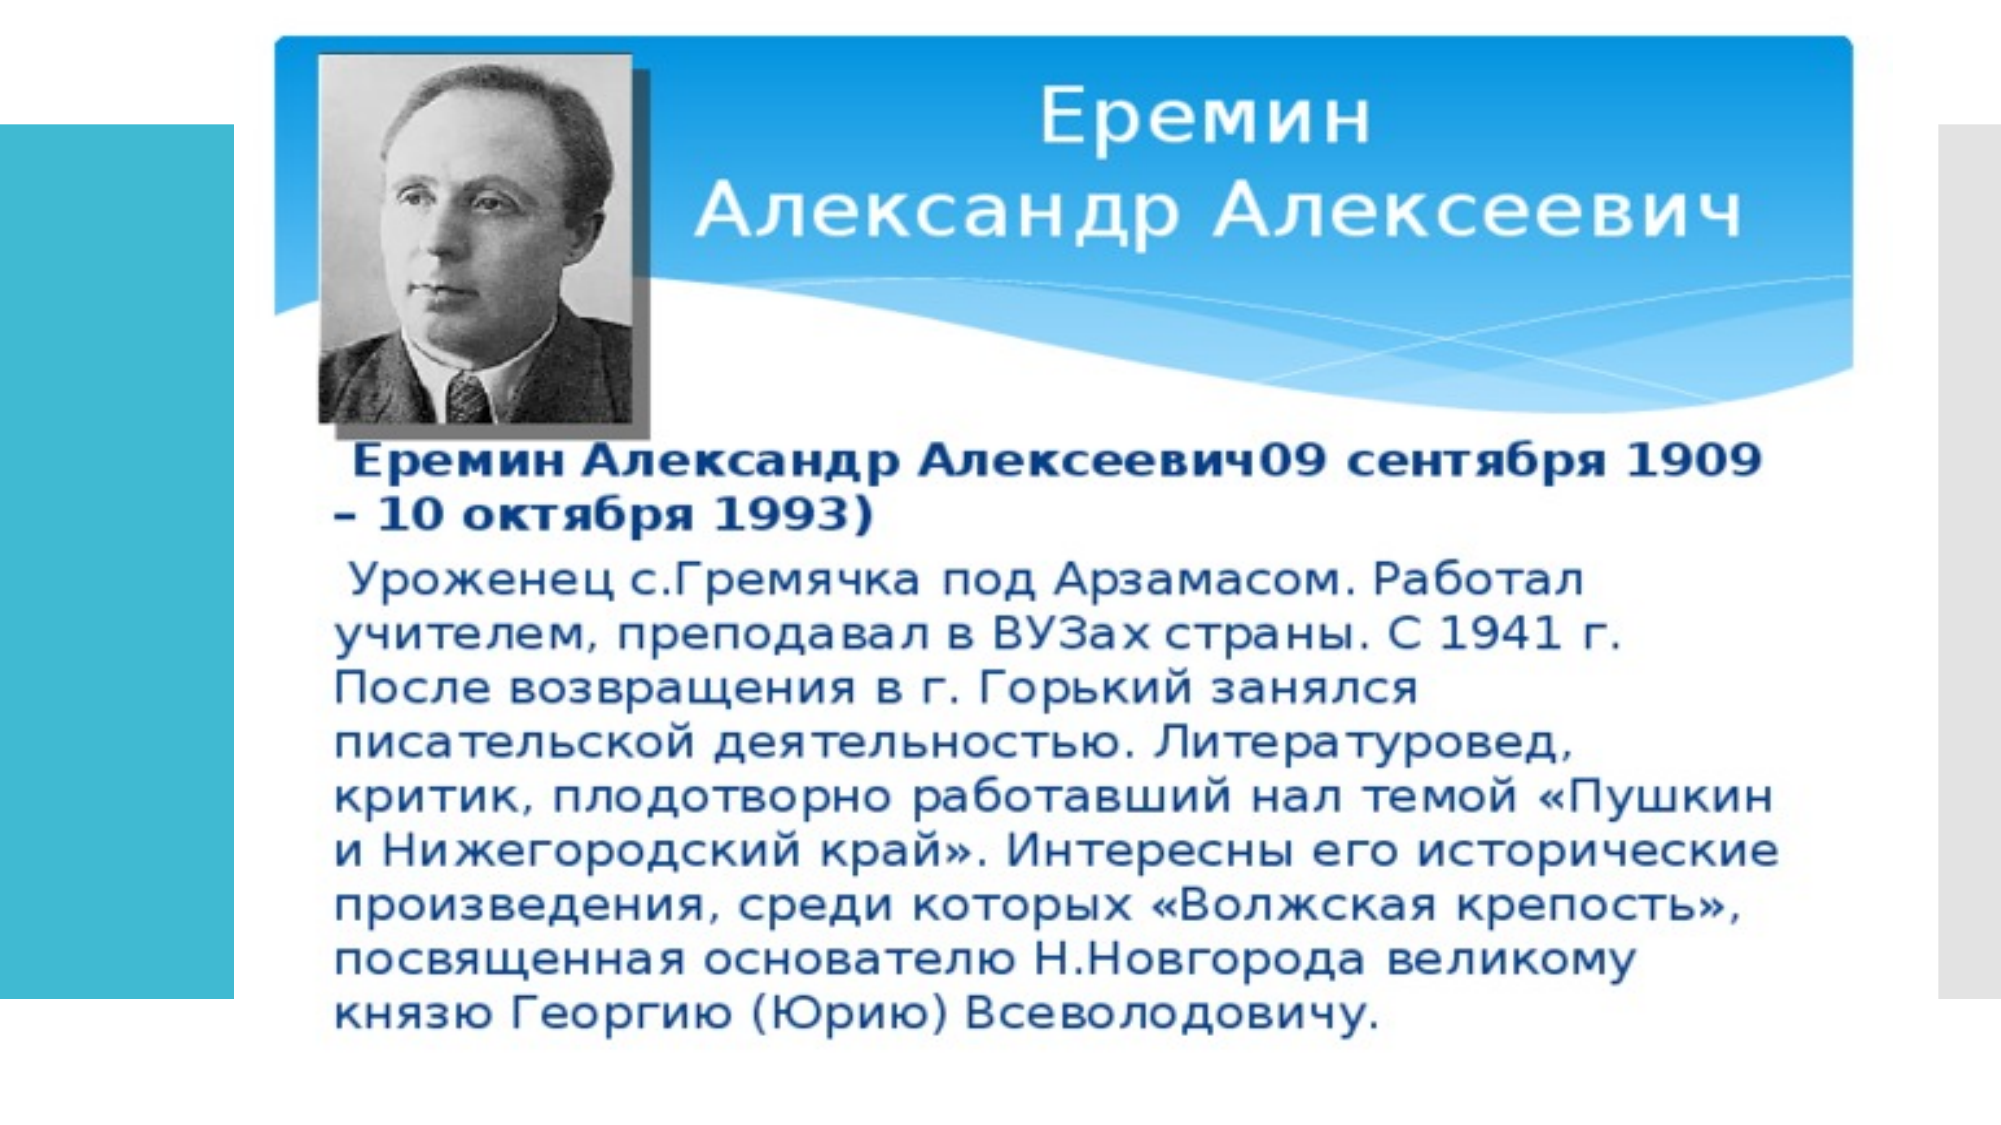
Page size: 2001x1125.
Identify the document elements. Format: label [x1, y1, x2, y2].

picture [234, 0, 1894, 1125]
